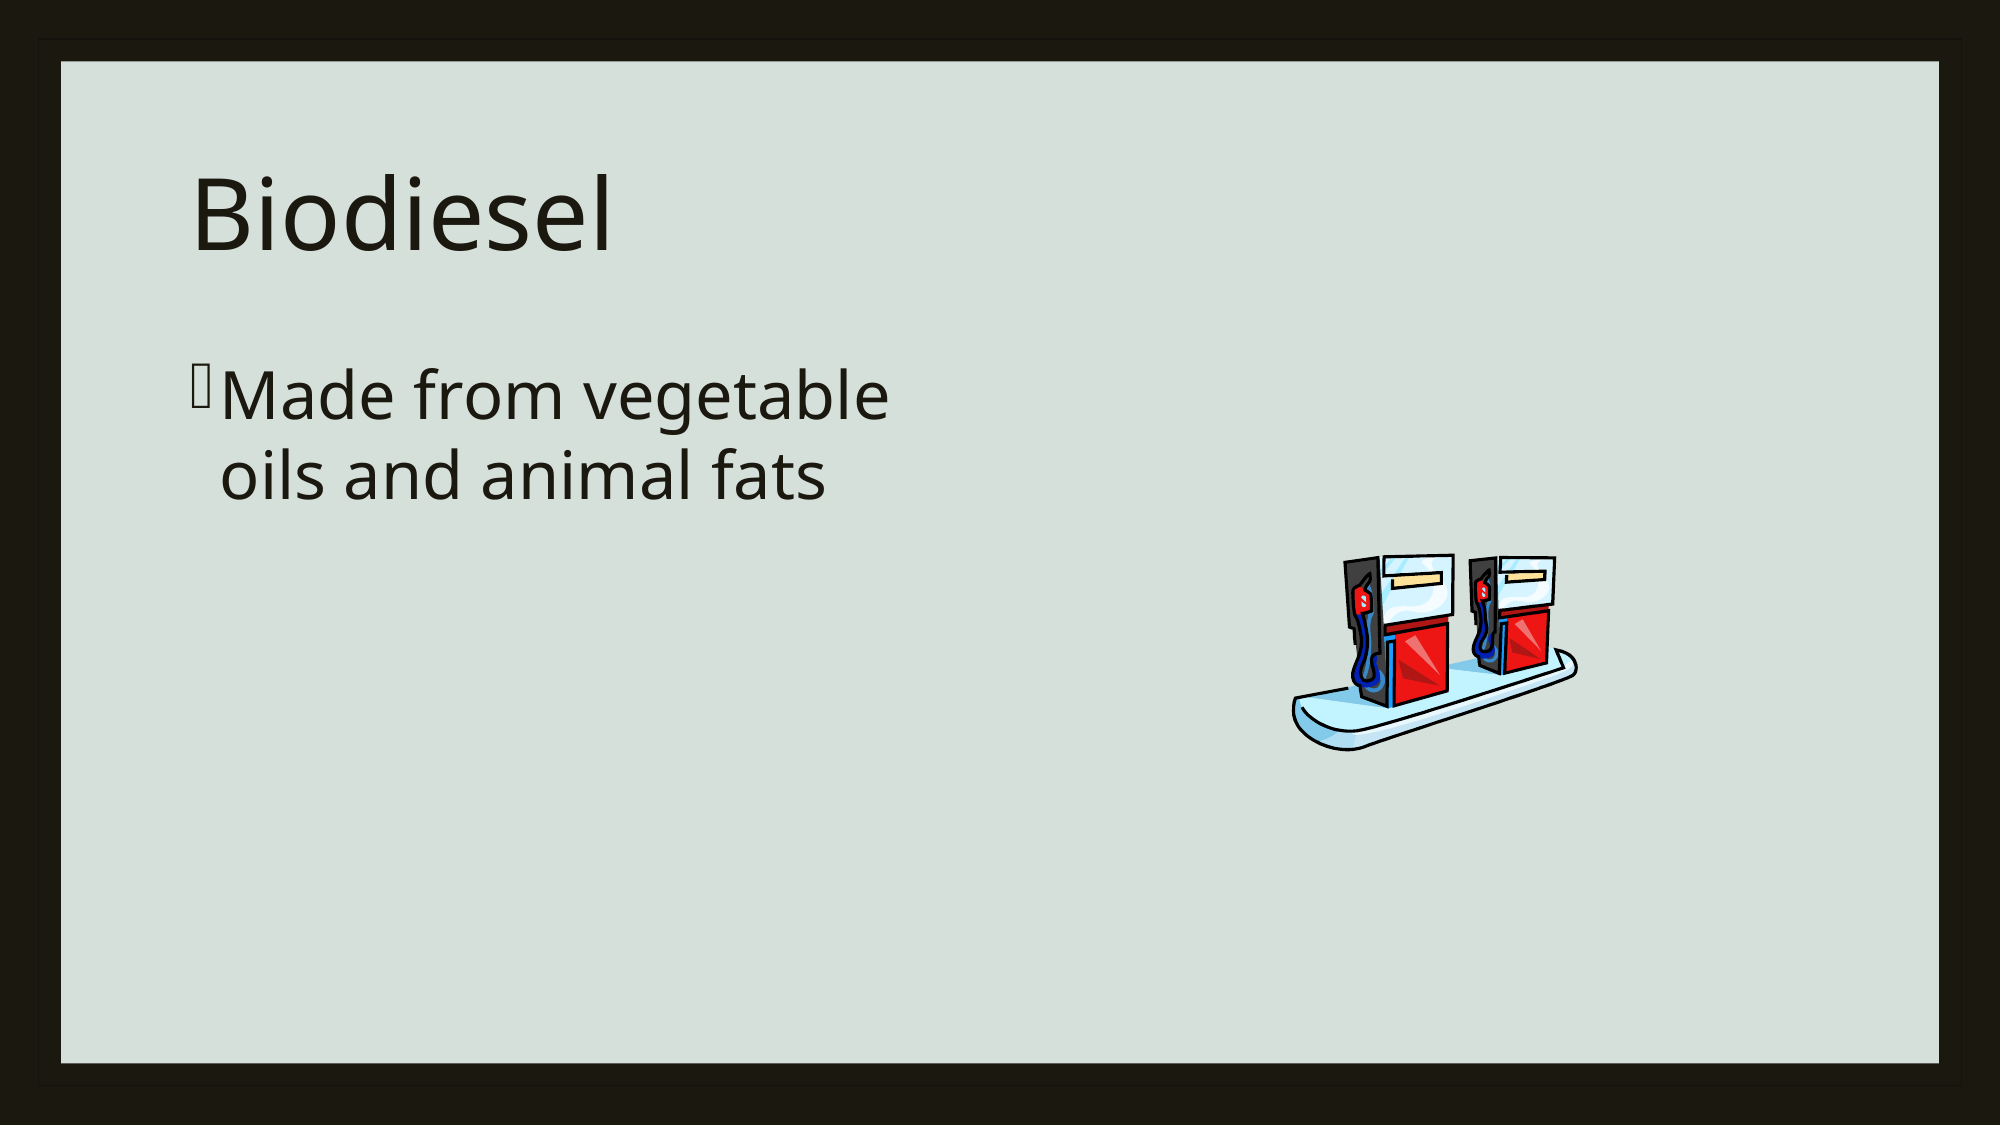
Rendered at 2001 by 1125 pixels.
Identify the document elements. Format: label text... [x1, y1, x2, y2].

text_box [1291, 553, 1578, 752]
text_box [1198, 387, 1636, 785]
list Made from vegetable oils and animal fats [174, 345, 955, 960]
title Biodiesel [174, 105, 1825, 331]
